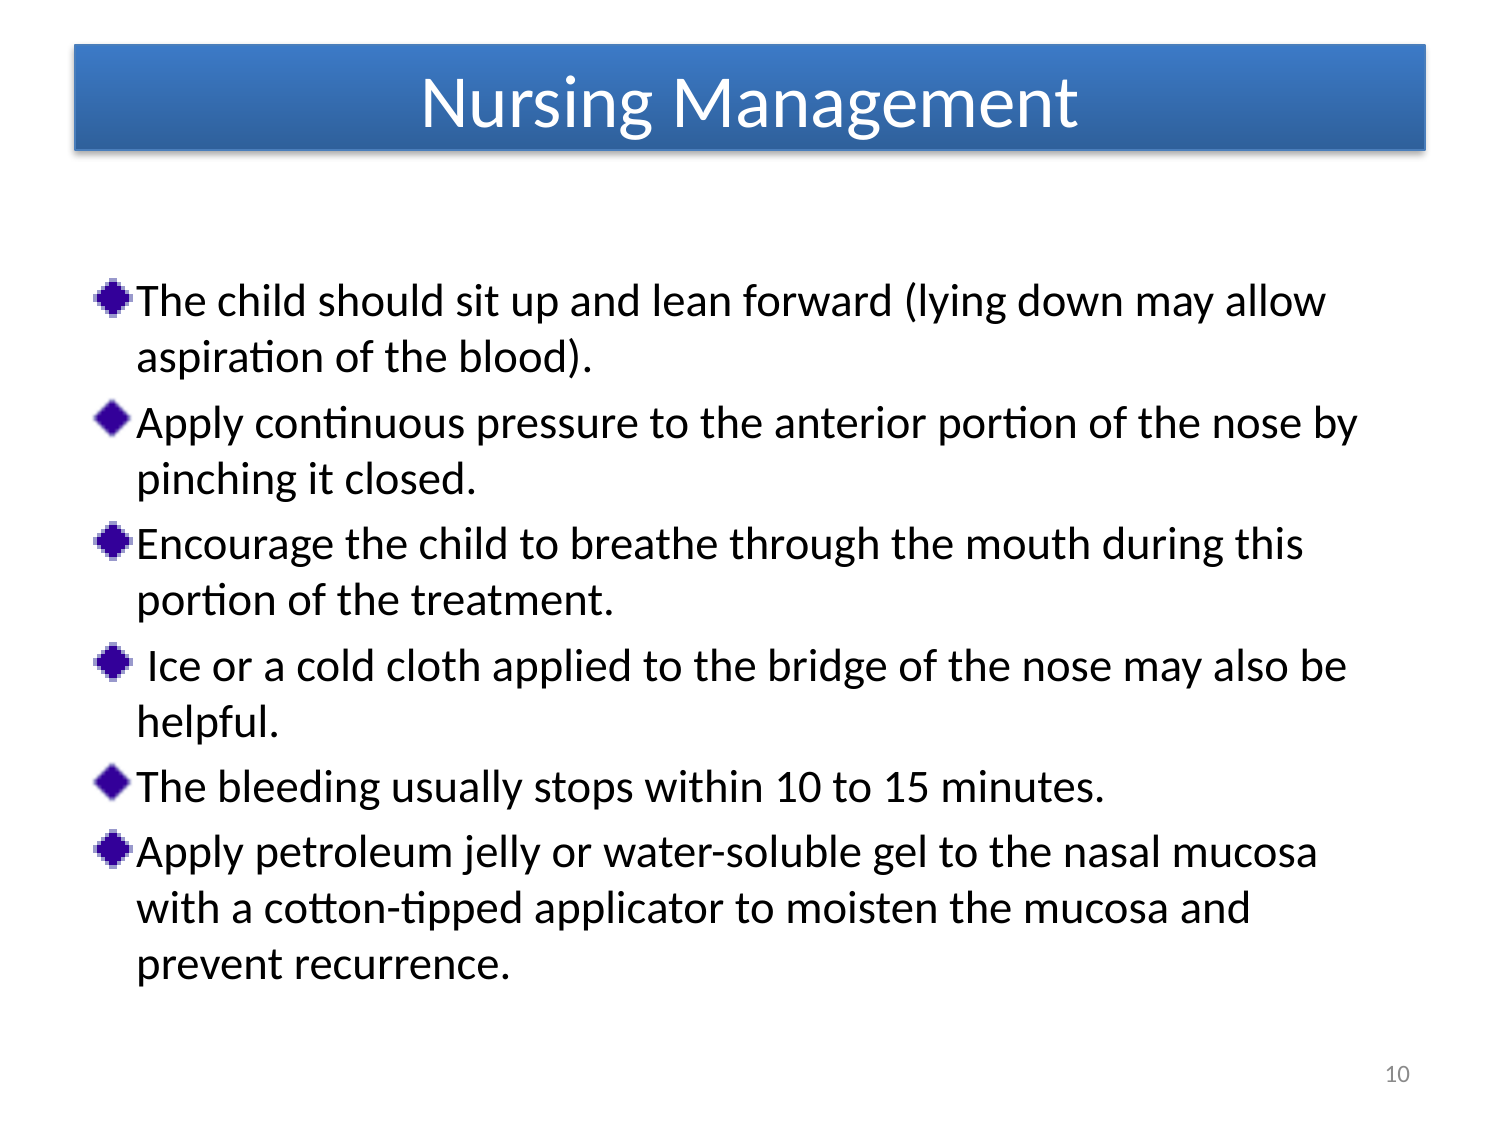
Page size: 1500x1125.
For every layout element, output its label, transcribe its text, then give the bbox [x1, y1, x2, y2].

picture [90, 517, 137, 565]
slide_number 10 [1074, 1042, 1425, 1103]
picture [90, 274, 137, 322]
list The child should sit up and lean forward (lying down may allow aspiration of the blood). Apply continuous pressure to the anterior portion of the nose by pinching it closed. Encourage the child to breathe through the mouth during this portion of the treatment. Ice or a cold cloth applied to the bridge of the nose may also be helpful. The bleeding usually stops within 10 to 15 minutes. Apply petroleum jelly or water-soluble gel to the nasal mucosa with a cotton-tipped applicator to moisten the mucosa and prevent recurrence. [75, 262, 1425, 1005]
title Nursing Management [74, 44, 1426, 151]
picture [90, 825, 137, 873]
picture [90, 638, 137, 686]
picture [90, 396, 137, 443]
picture [90, 760, 137, 807]
